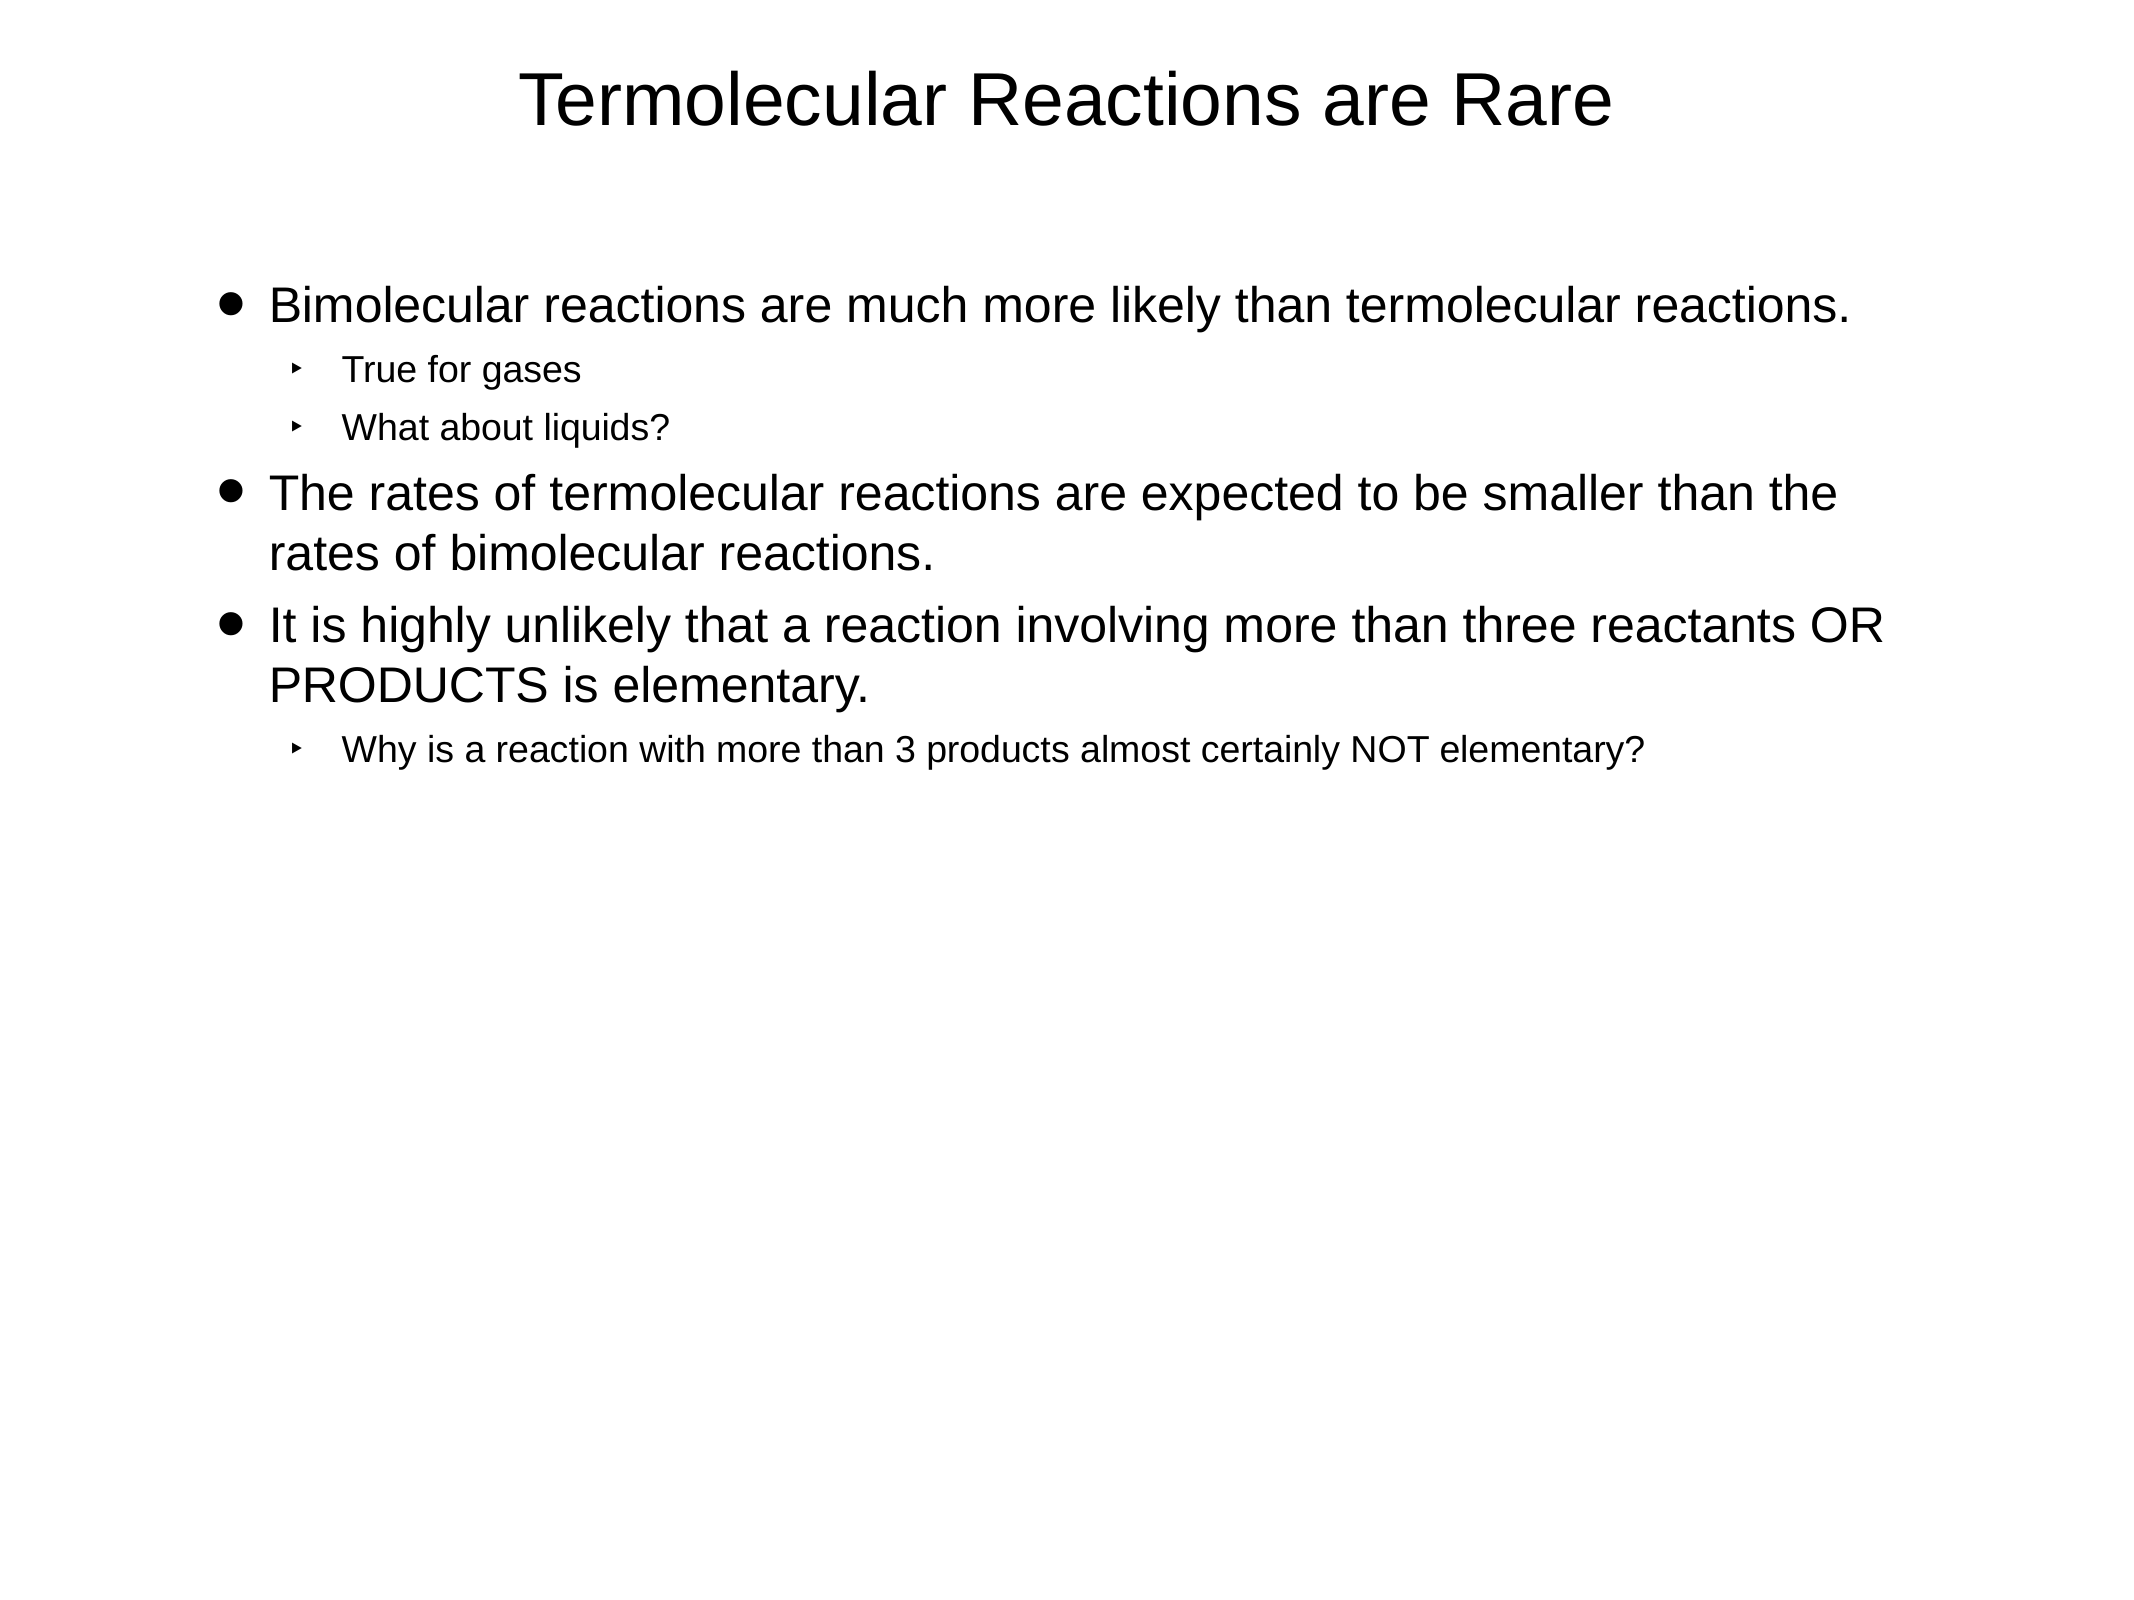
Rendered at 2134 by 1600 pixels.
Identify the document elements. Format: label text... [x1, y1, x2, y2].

title Termolecular Reactions are Rare [208, 41, 1925, 250]
list Bimolecular reactions are much more likely than termolecular reactions. True for gases What about liquids? The rates of termolecular reactions are expected to be smaller than the rates of bimolecular reactions. It is highly unlikely that a reaction involving more than three reactants OR PRODUCTS is elementary. Why is a reaction with more than 3 products almost certainly NOT elementary? [208, 264, 1925, 1463]
